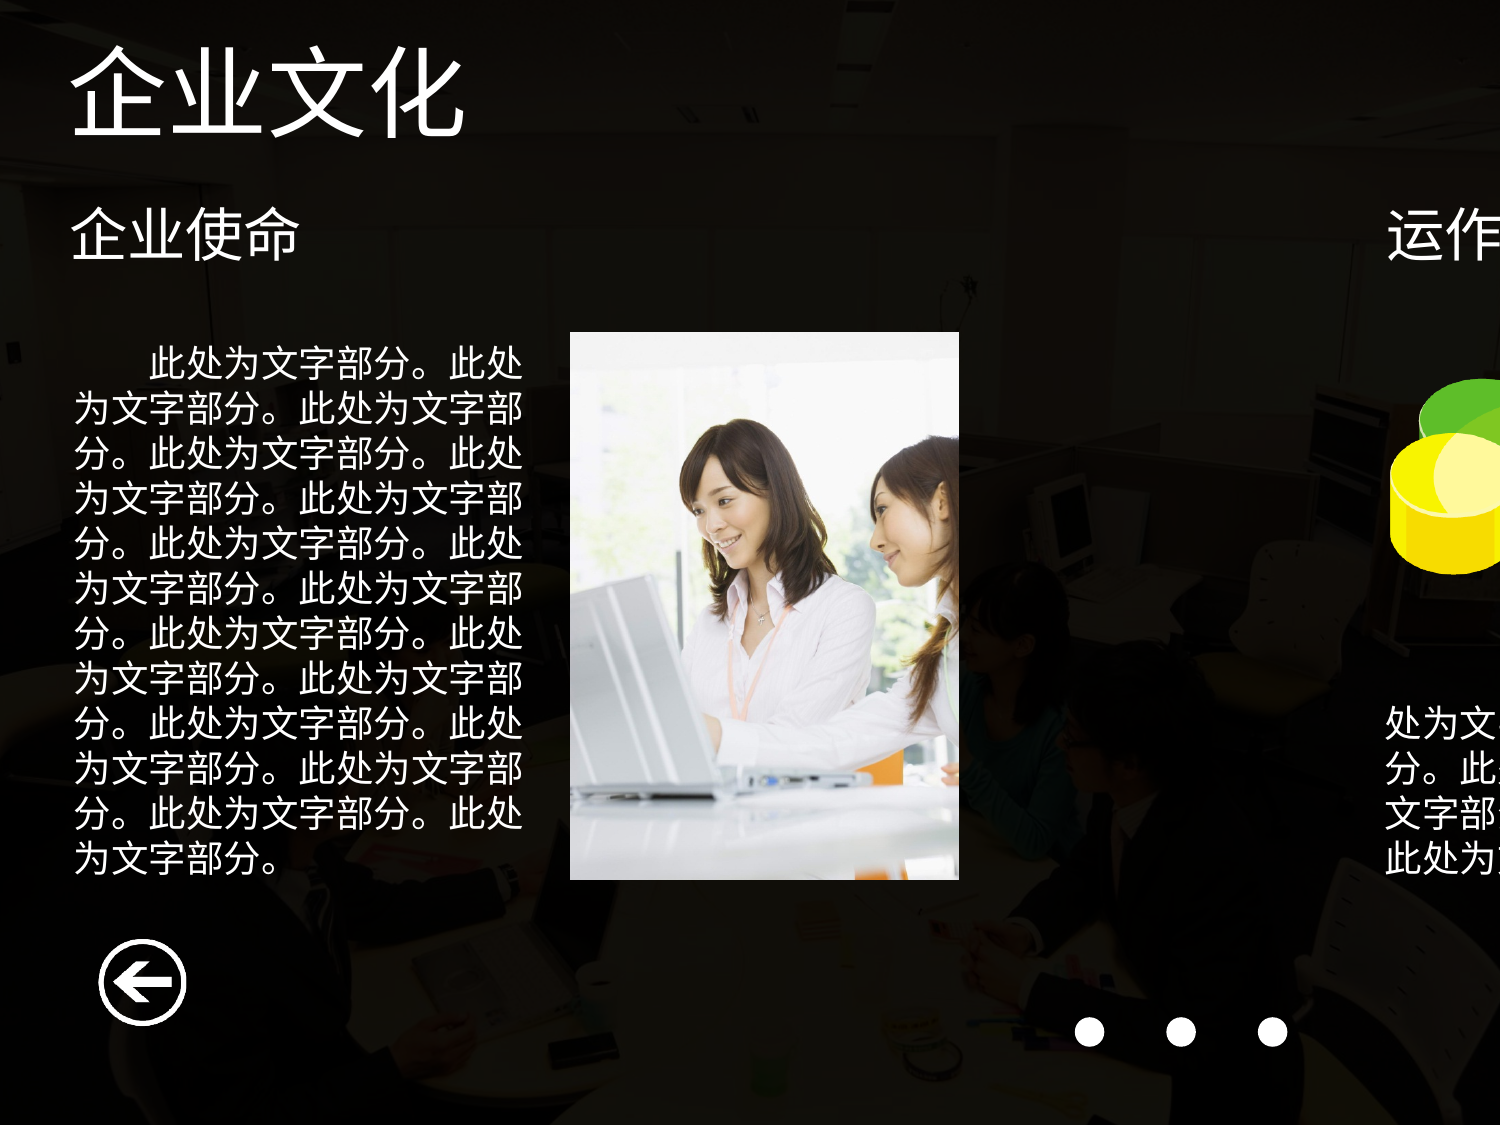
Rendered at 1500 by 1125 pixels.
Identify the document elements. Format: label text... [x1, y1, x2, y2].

text_box [1255, 1015, 1290, 1049]
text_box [52, 190, 959, 894]
text_box 企业文化 [53, 22, 859, 158]
text_box [1164, 1015, 1198, 1049]
picture [97, 937, 187, 1027]
text_box [1072, 1015, 1107, 1049]
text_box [1369, 190, 1500, 894]
